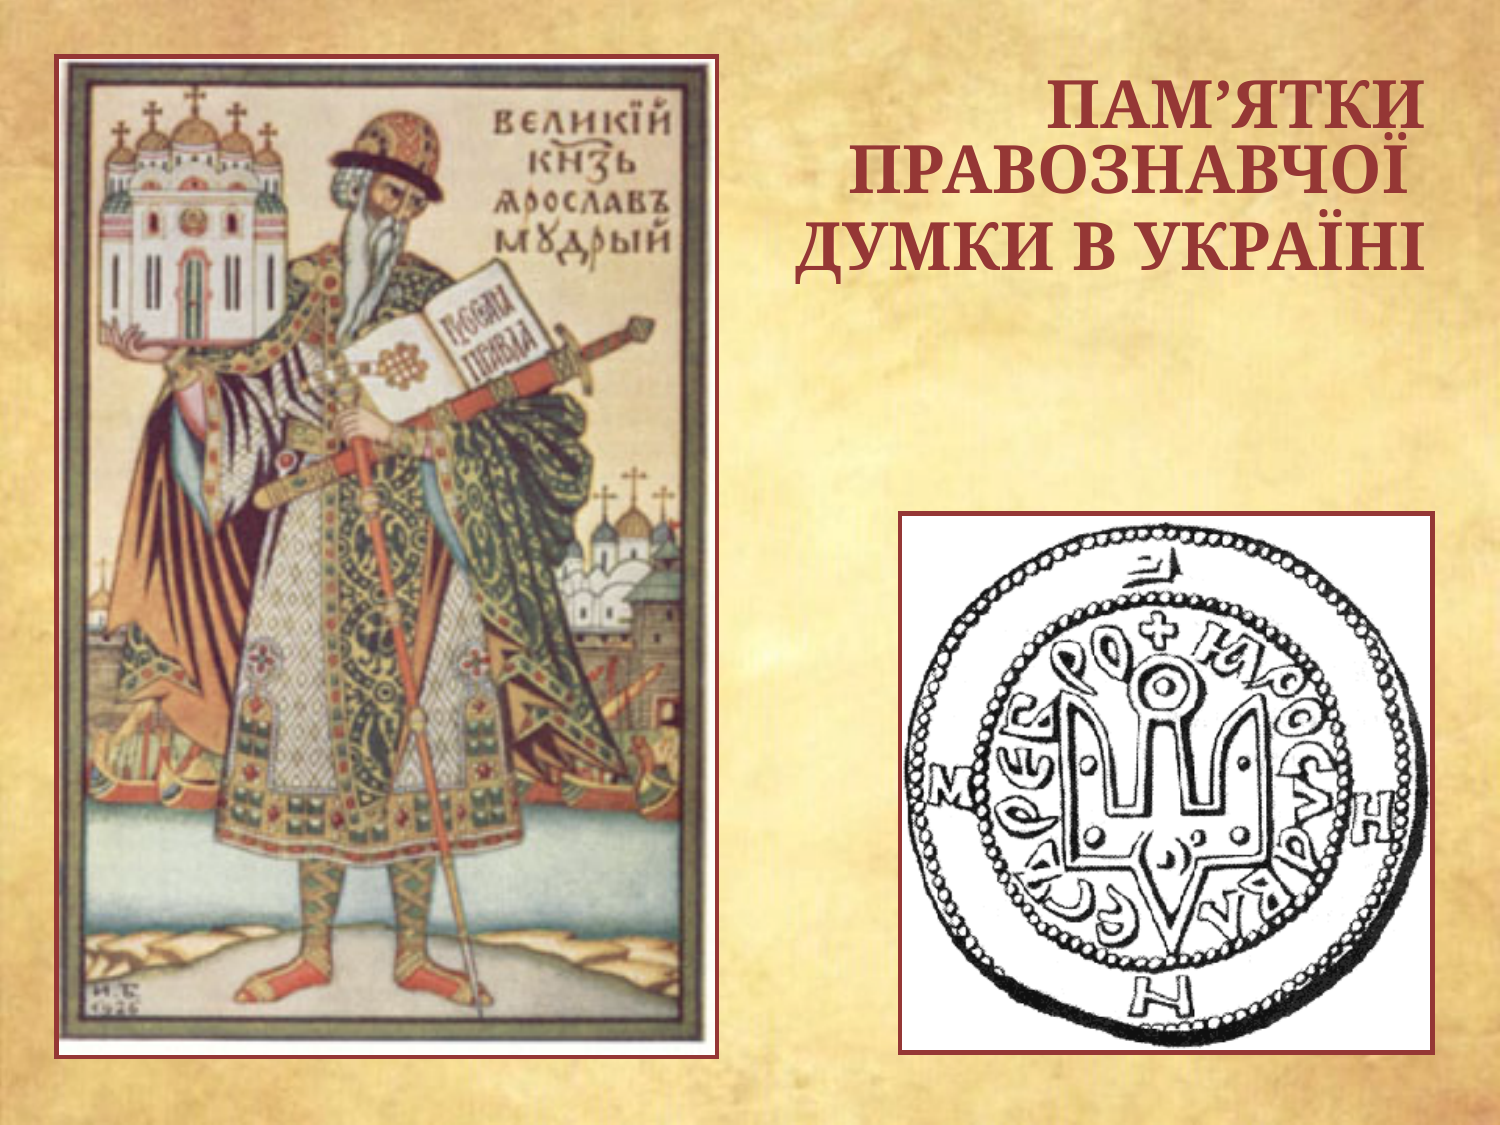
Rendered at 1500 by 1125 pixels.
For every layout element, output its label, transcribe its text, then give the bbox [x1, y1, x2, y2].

picture [902, 515, 1431, 1051]
text_box Вс 31791 [0, 0, 1500, 1125]
subtitle ПАМ’ЯТКИ ПРАВОЗНАВЧОЇ ДУМКИ В УКРАЇНІ [726, 70, 1442, 399]
picture [58, 58, 716, 1055]
